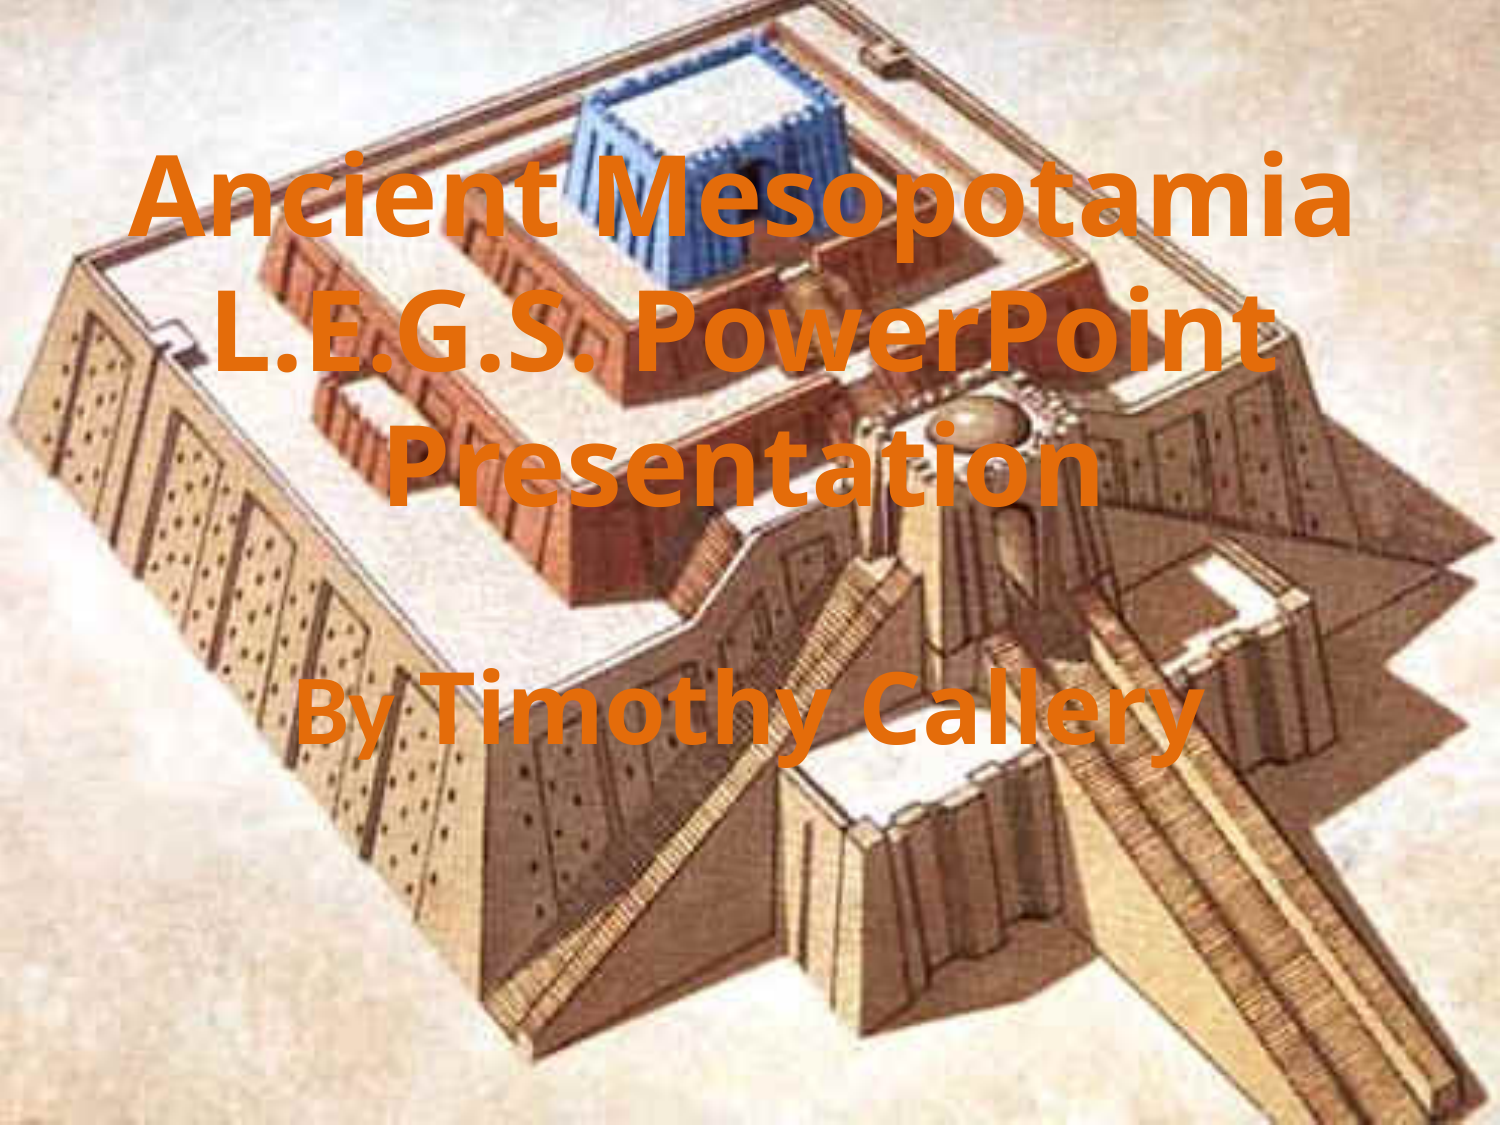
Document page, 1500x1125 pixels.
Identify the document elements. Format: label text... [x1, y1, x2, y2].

picture [0, 0, 1500, 1125]
title Ancient Mesopotamia L.E.G.S. PowerPoint Presentation [75, 62, 1413, 591]
subtitle By Timothy Callery [225, 637, 1275, 763]
